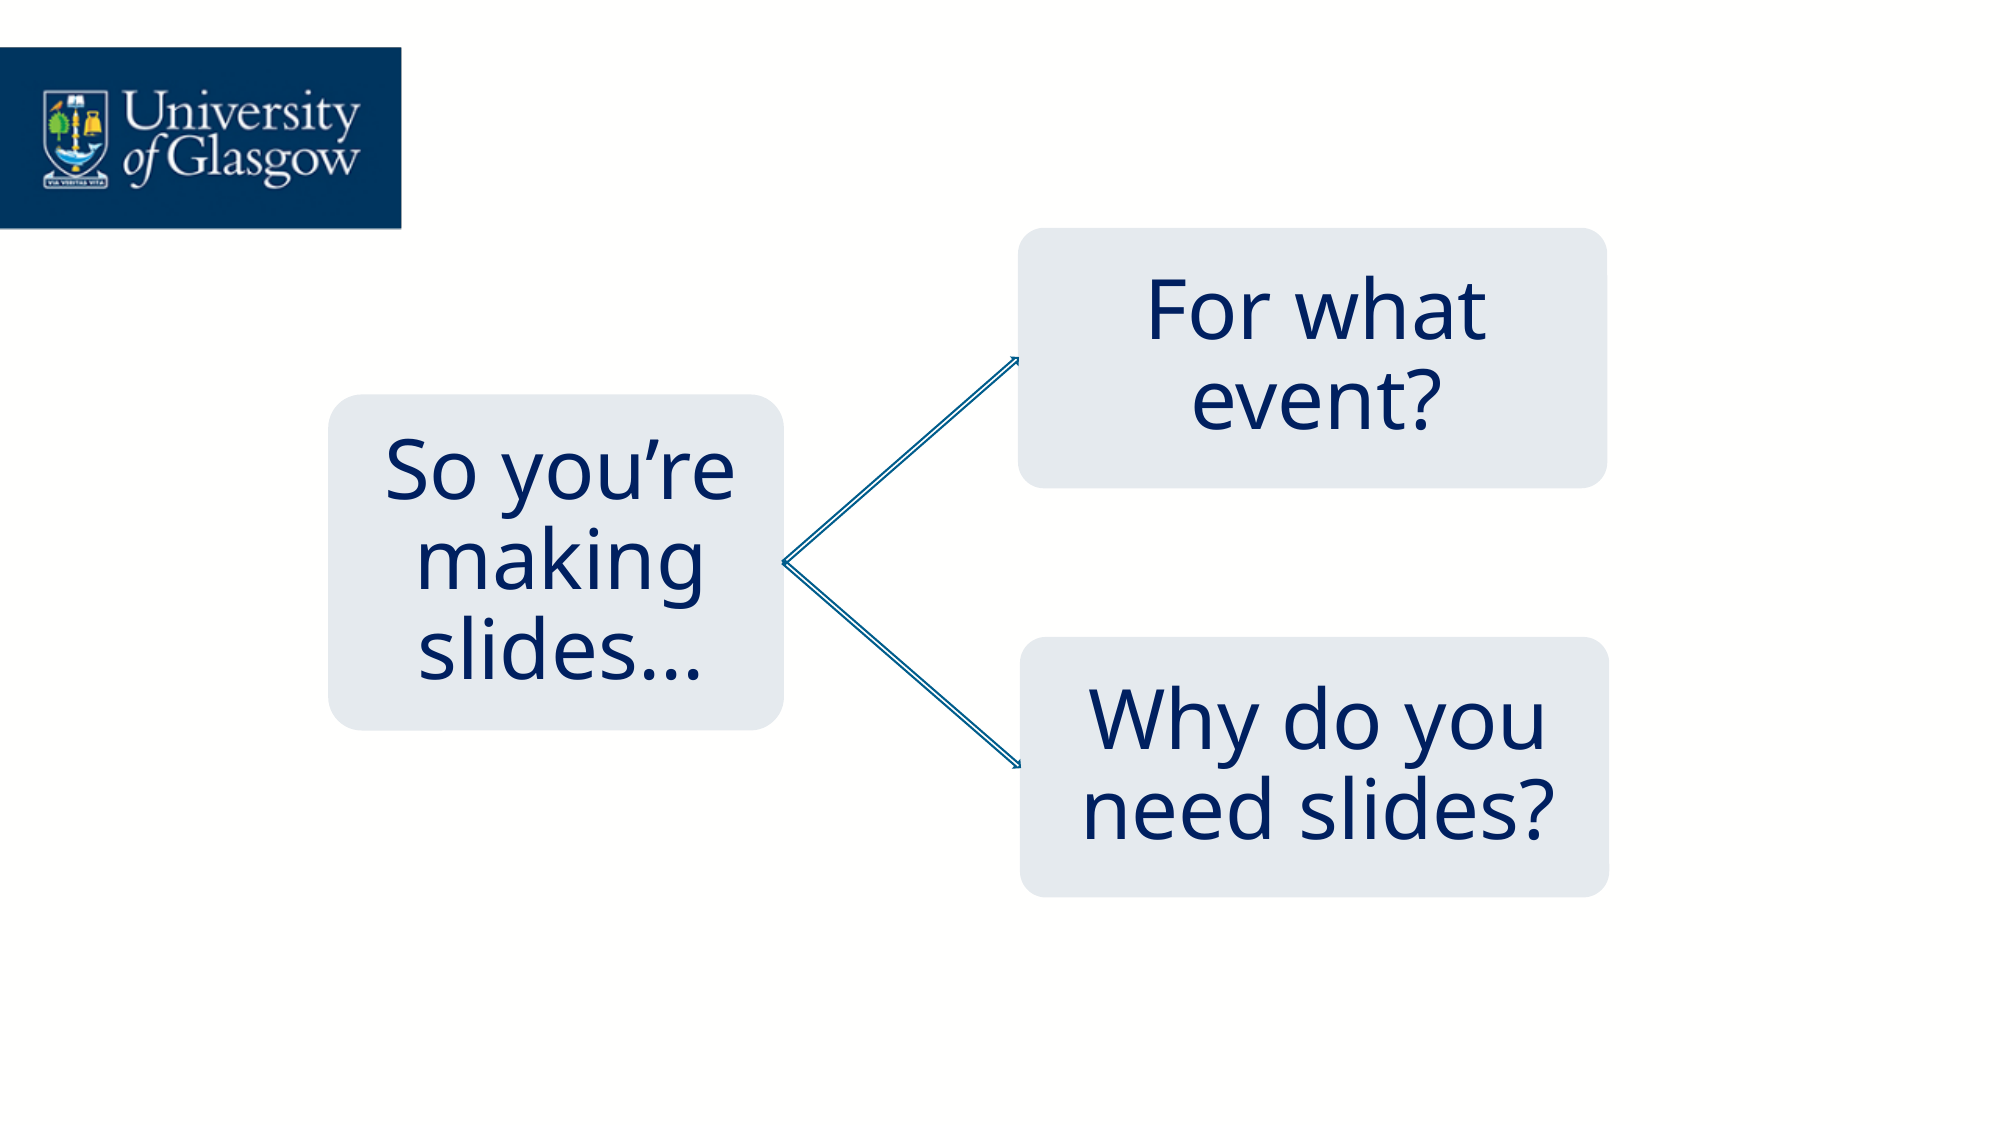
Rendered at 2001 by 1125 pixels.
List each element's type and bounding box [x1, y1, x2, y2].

text_box [328, 24, 1610, 1101]
picture [0, 0, 2000, 1125]
